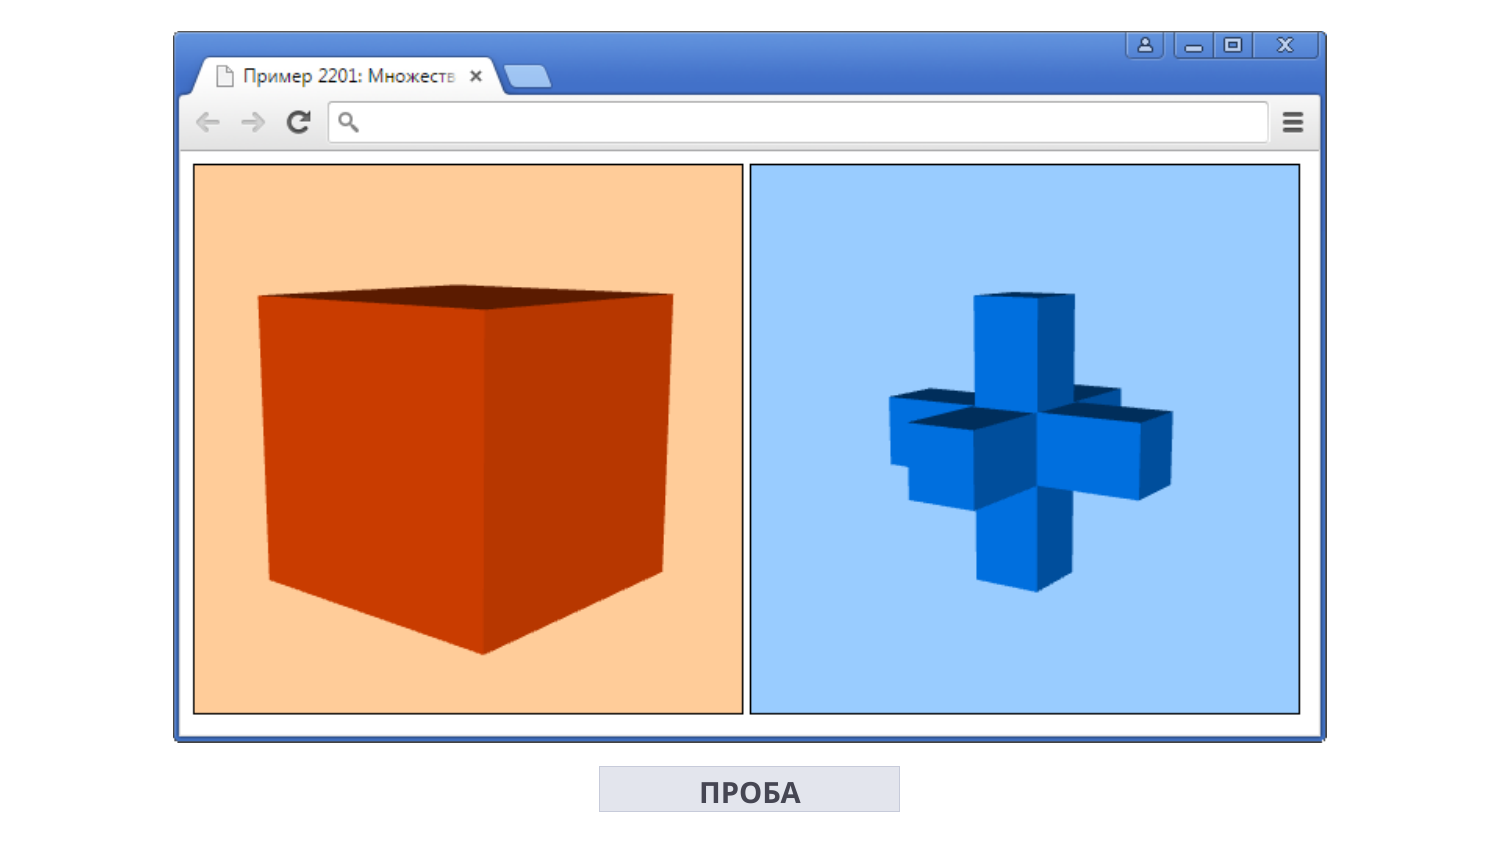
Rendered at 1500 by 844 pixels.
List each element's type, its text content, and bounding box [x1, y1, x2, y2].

text_box ПРОБА [599, 766, 900, 812]
picture [173, 31, 1327, 744]
